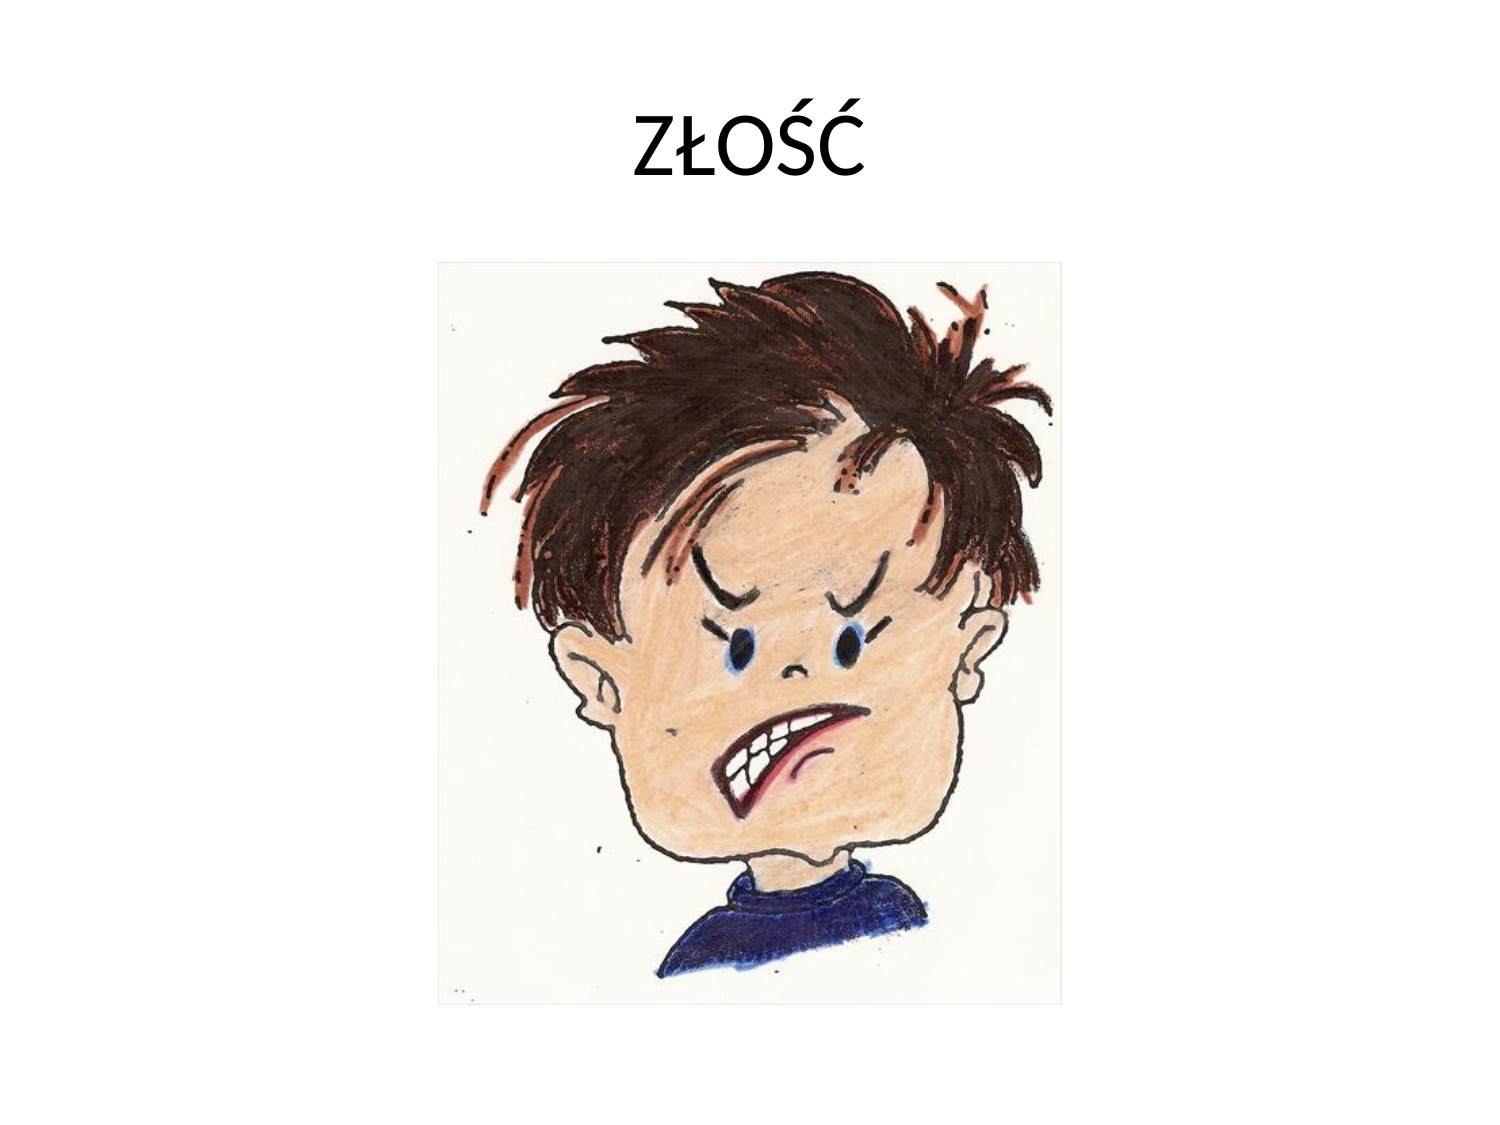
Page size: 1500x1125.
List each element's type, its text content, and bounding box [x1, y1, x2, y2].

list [438, 262, 1062, 1006]
title ZŁOŚĆ [75, 45, 1425, 233]
